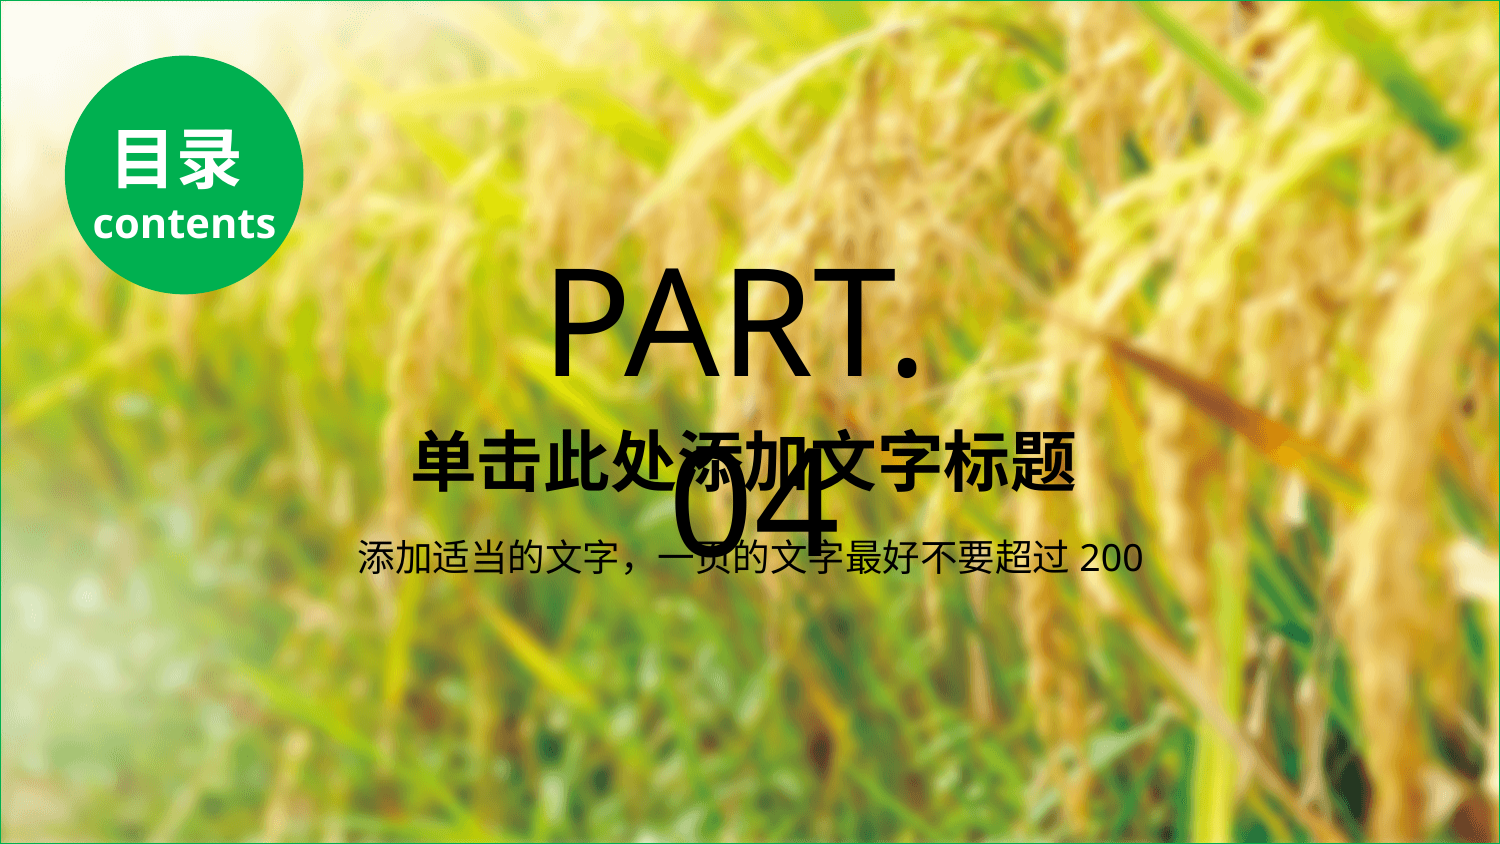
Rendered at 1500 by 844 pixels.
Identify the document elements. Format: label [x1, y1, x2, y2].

picture [0, 0, 1500, 844]
text_box [64, 55, 304, 295]
